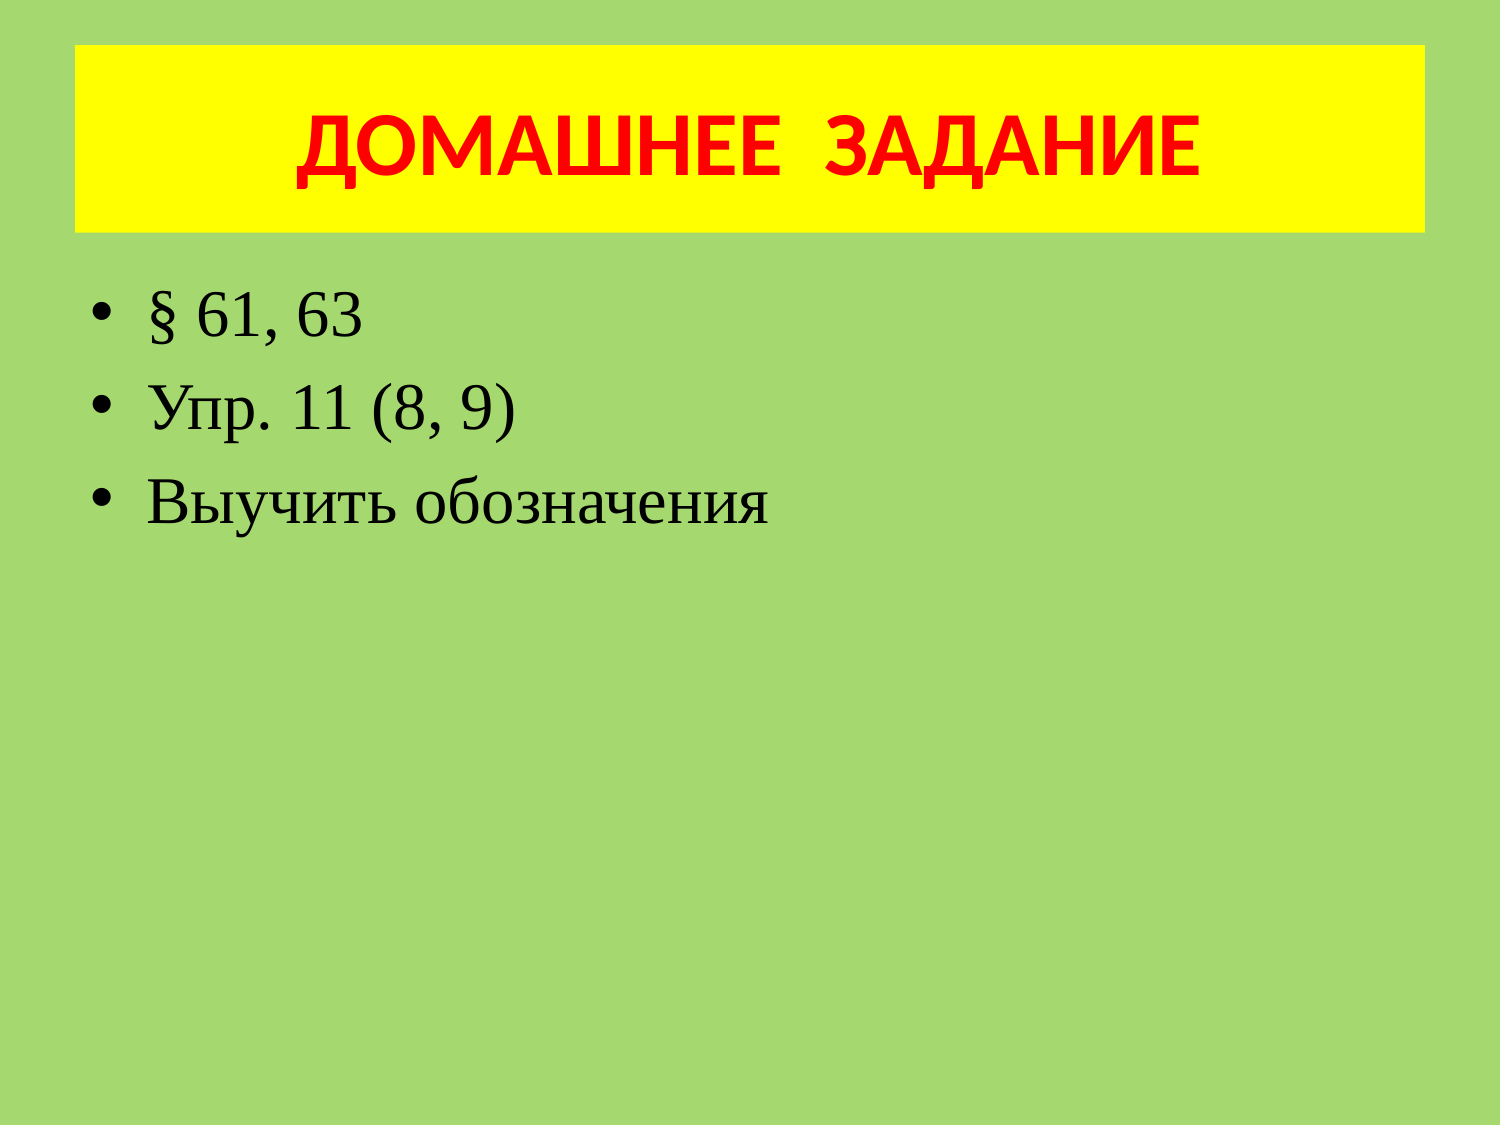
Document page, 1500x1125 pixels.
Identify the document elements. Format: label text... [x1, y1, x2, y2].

list § 61, 63 Упр. 11 (8, 9) Выучить обозначения [75, 262, 1425, 1005]
title ДОМАШНЕЕ ЗАДАНИЕ [75, 45, 1425, 233]
